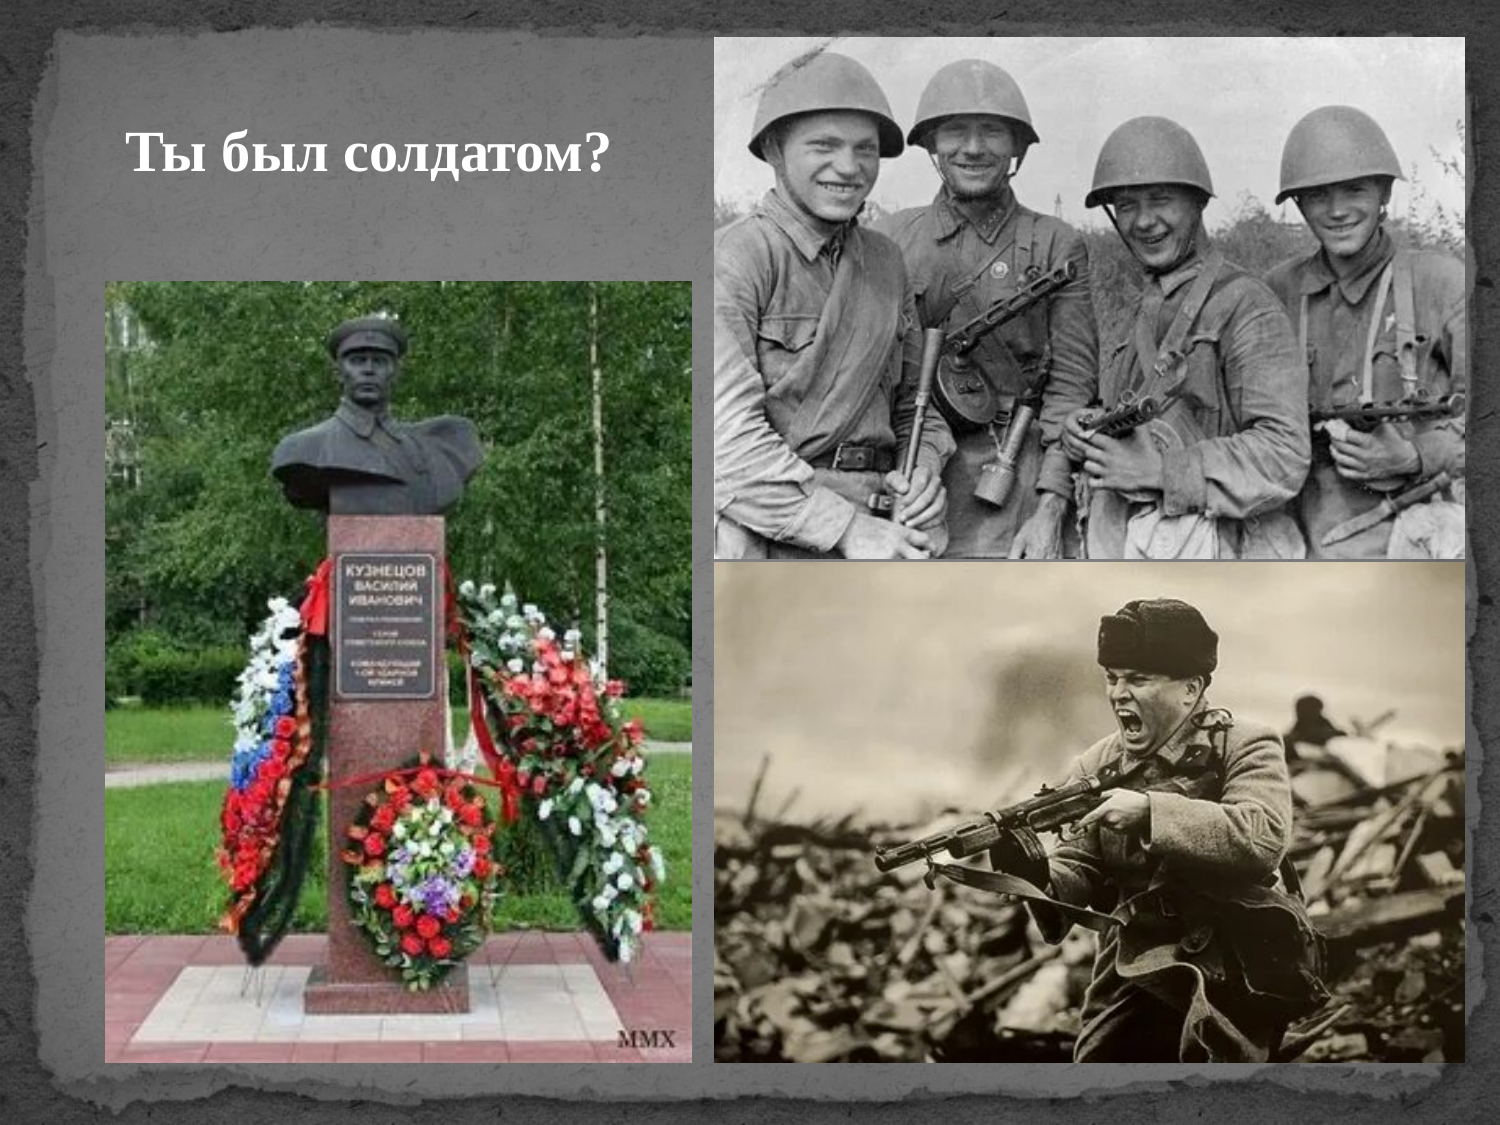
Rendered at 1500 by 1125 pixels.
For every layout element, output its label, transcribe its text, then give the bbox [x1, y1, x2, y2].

text_box Ты был солдатом? [58, 105, 680, 191]
picture [714, 562, 1465, 1063]
picture [105, 281, 692, 1063]
picture [714, 37, 1465, 559]
